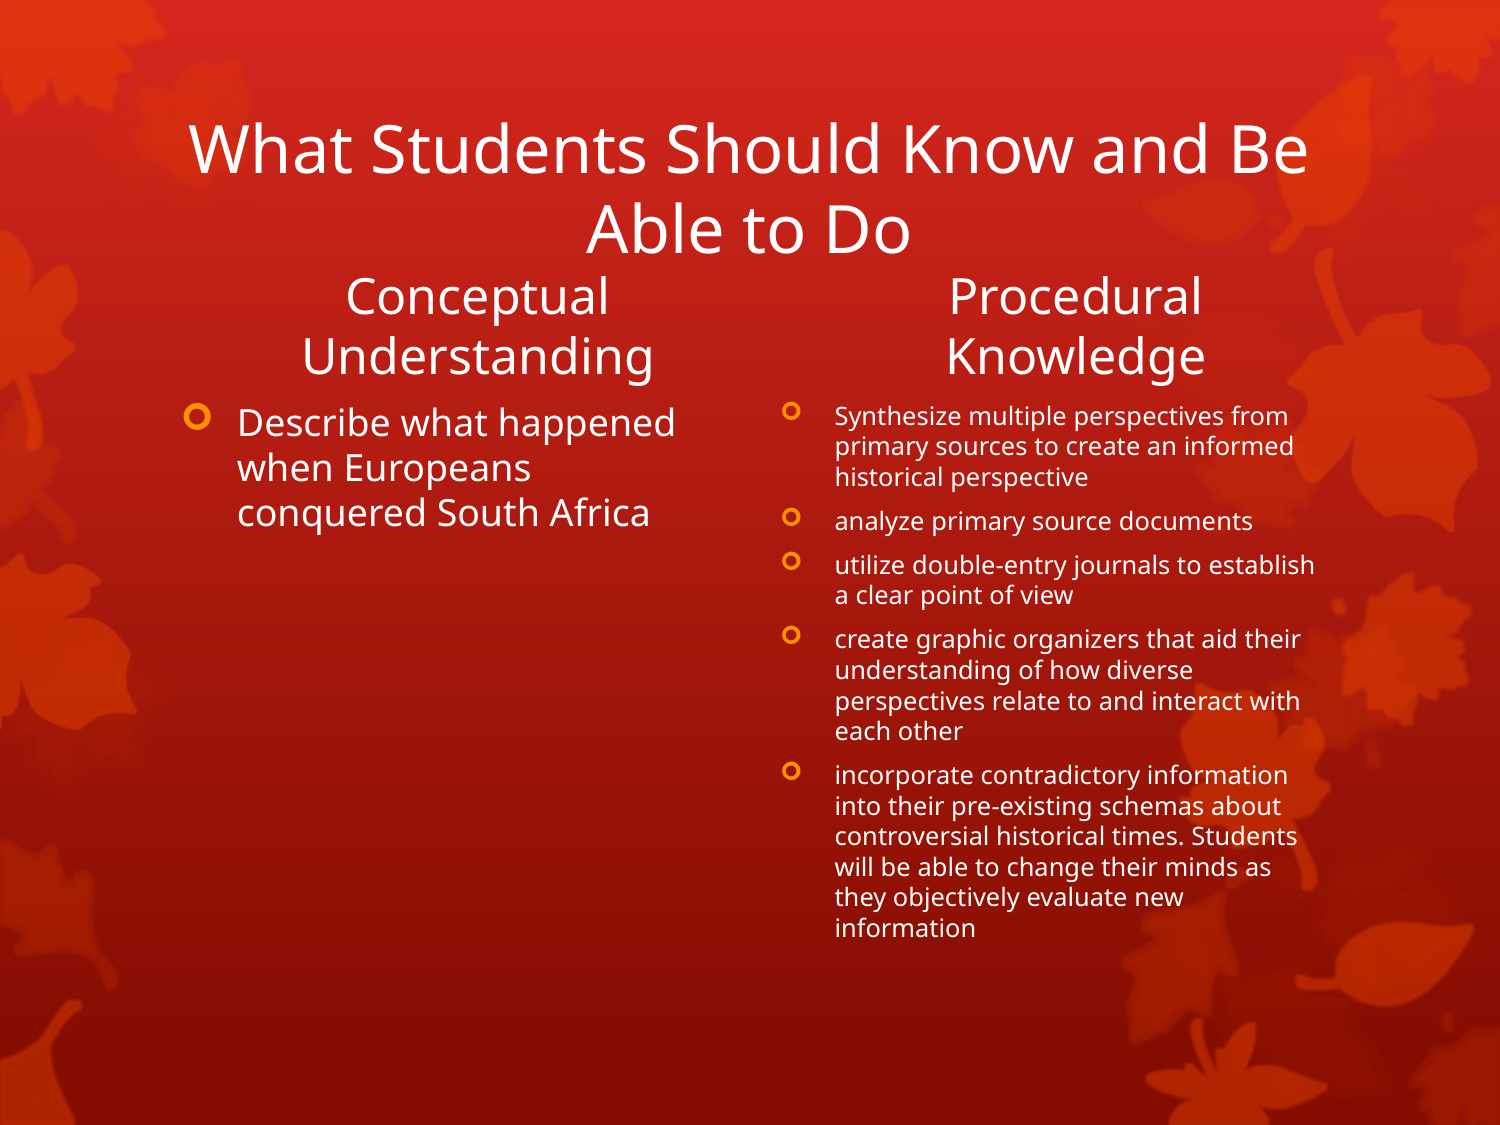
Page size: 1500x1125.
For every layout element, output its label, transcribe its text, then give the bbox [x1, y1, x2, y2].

list Describe what happened when Europeans conquered South Africa [165, 391, 735, 962]
list Synthesize multiple perspectives from primary sources to create an informed historical perspective analyze primary source documents utilize double-entry journals to establish a clear point of view create graphic organizers that aid their understanding of how diverse perspectives relate to and interact with each other incorporate contradictory information into their pre-existing schemas about controversial historical times. Students will be able to change their minds as they objectively evaluate new information [765, 391, 1335, 962]
title What Students Should Know and Be Able to Do [165, 110, 1335, 263]
list Procedural Knowledge [817, 297, 1335, 391]
list Conceptual Understanding [221, 297, 735, 391]
